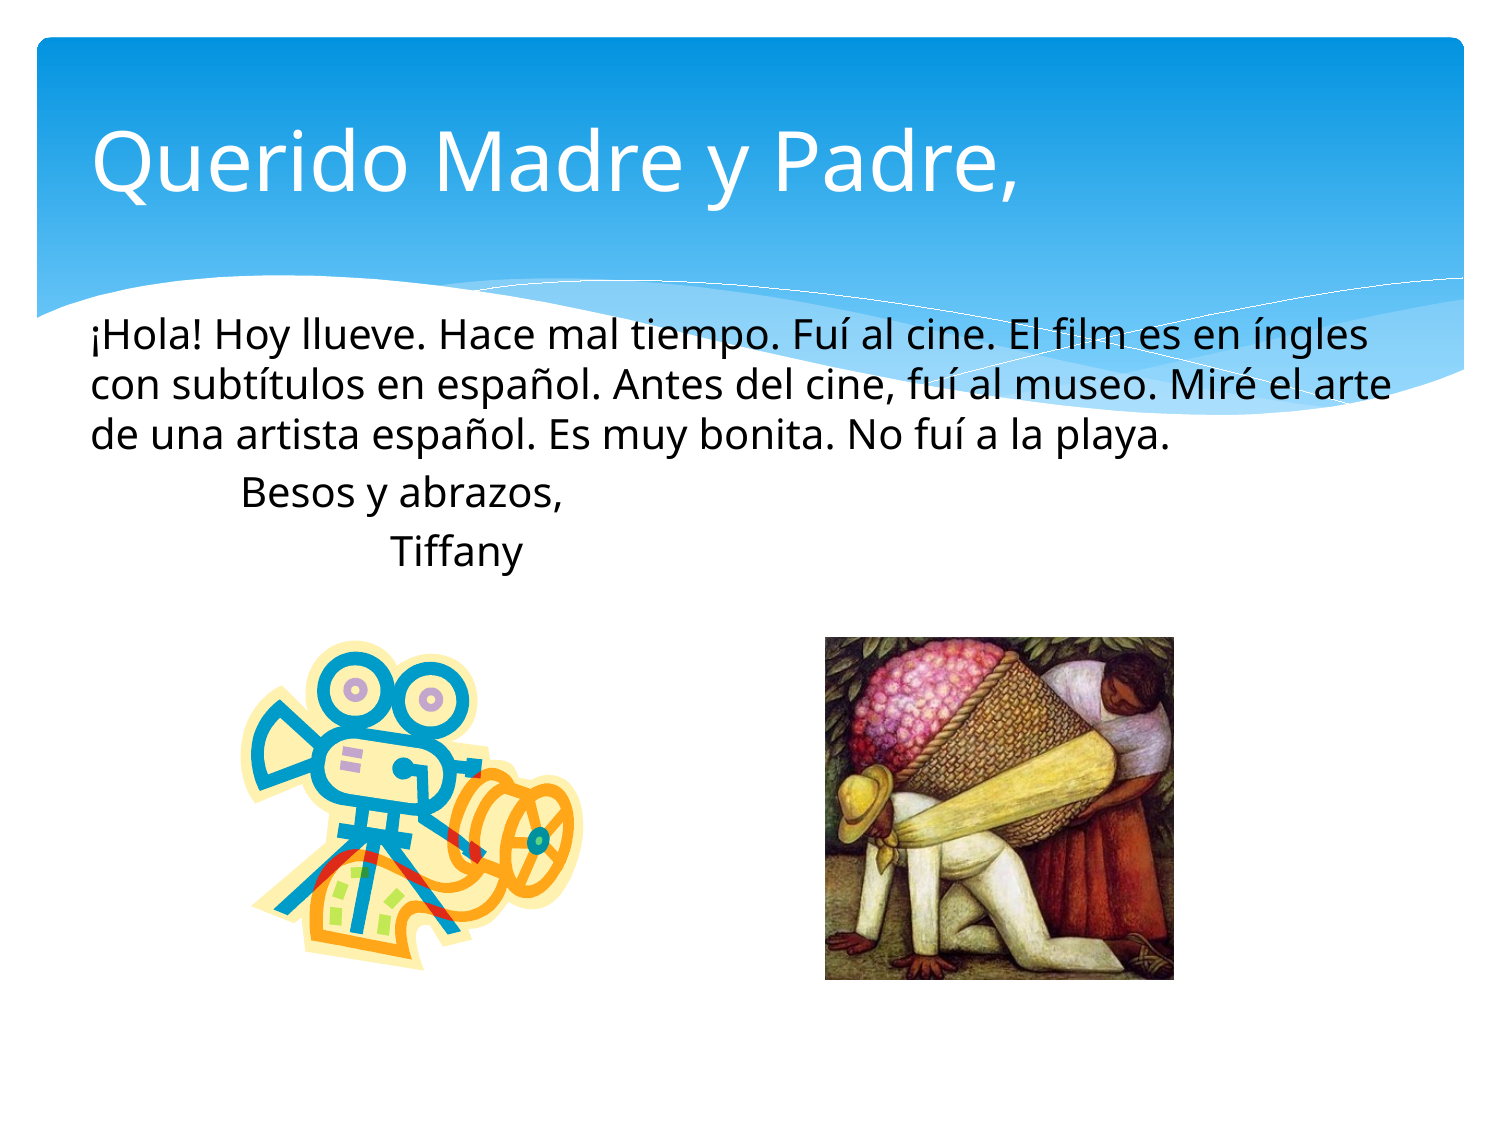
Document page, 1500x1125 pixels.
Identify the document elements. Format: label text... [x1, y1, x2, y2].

list ¡Hola! Hoy llueve. Hace mal tiempo. Fuí al cine. El film es en íngles con subtítulos en español. Antes del cine, fuí al museo. Miré el arte de una artista español. Es muy bonita. No fuí a la playa. Besos y abrazos, Tiffany [75, 299, 1450, 866]
title Querido Madre y Padre, [75, 55, 1425, 261]
picture [824, 637, 1174, 980]
picture [237, 637, 587, 974]
